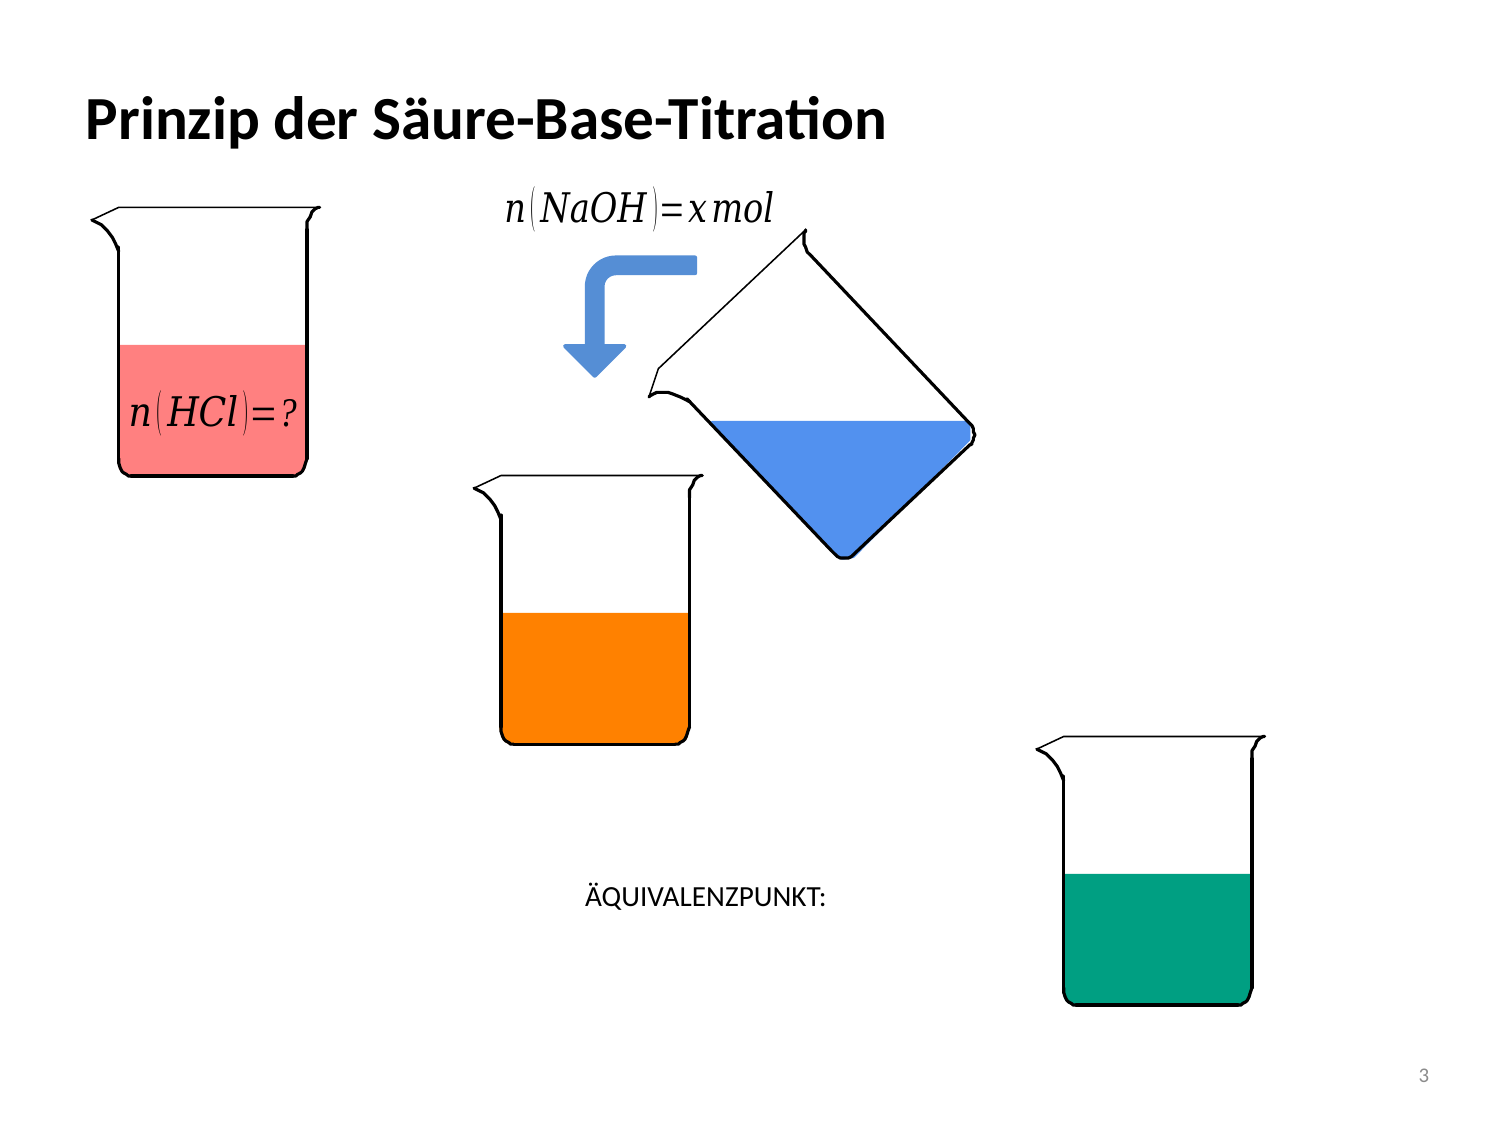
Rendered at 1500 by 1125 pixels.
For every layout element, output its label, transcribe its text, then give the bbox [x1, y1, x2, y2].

title Prinzip der Säure-Base-Titration [70, 70, 1430, 160]
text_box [64, 195, 347, 483]
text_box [612, 204, 1011, 603]
slide_number 3 [1311, 1051, 1430, 1087]
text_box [446, 464, 730, 751]
text_box [563, 256, 607, 378]
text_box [1009, 725, 1292, 1012]
